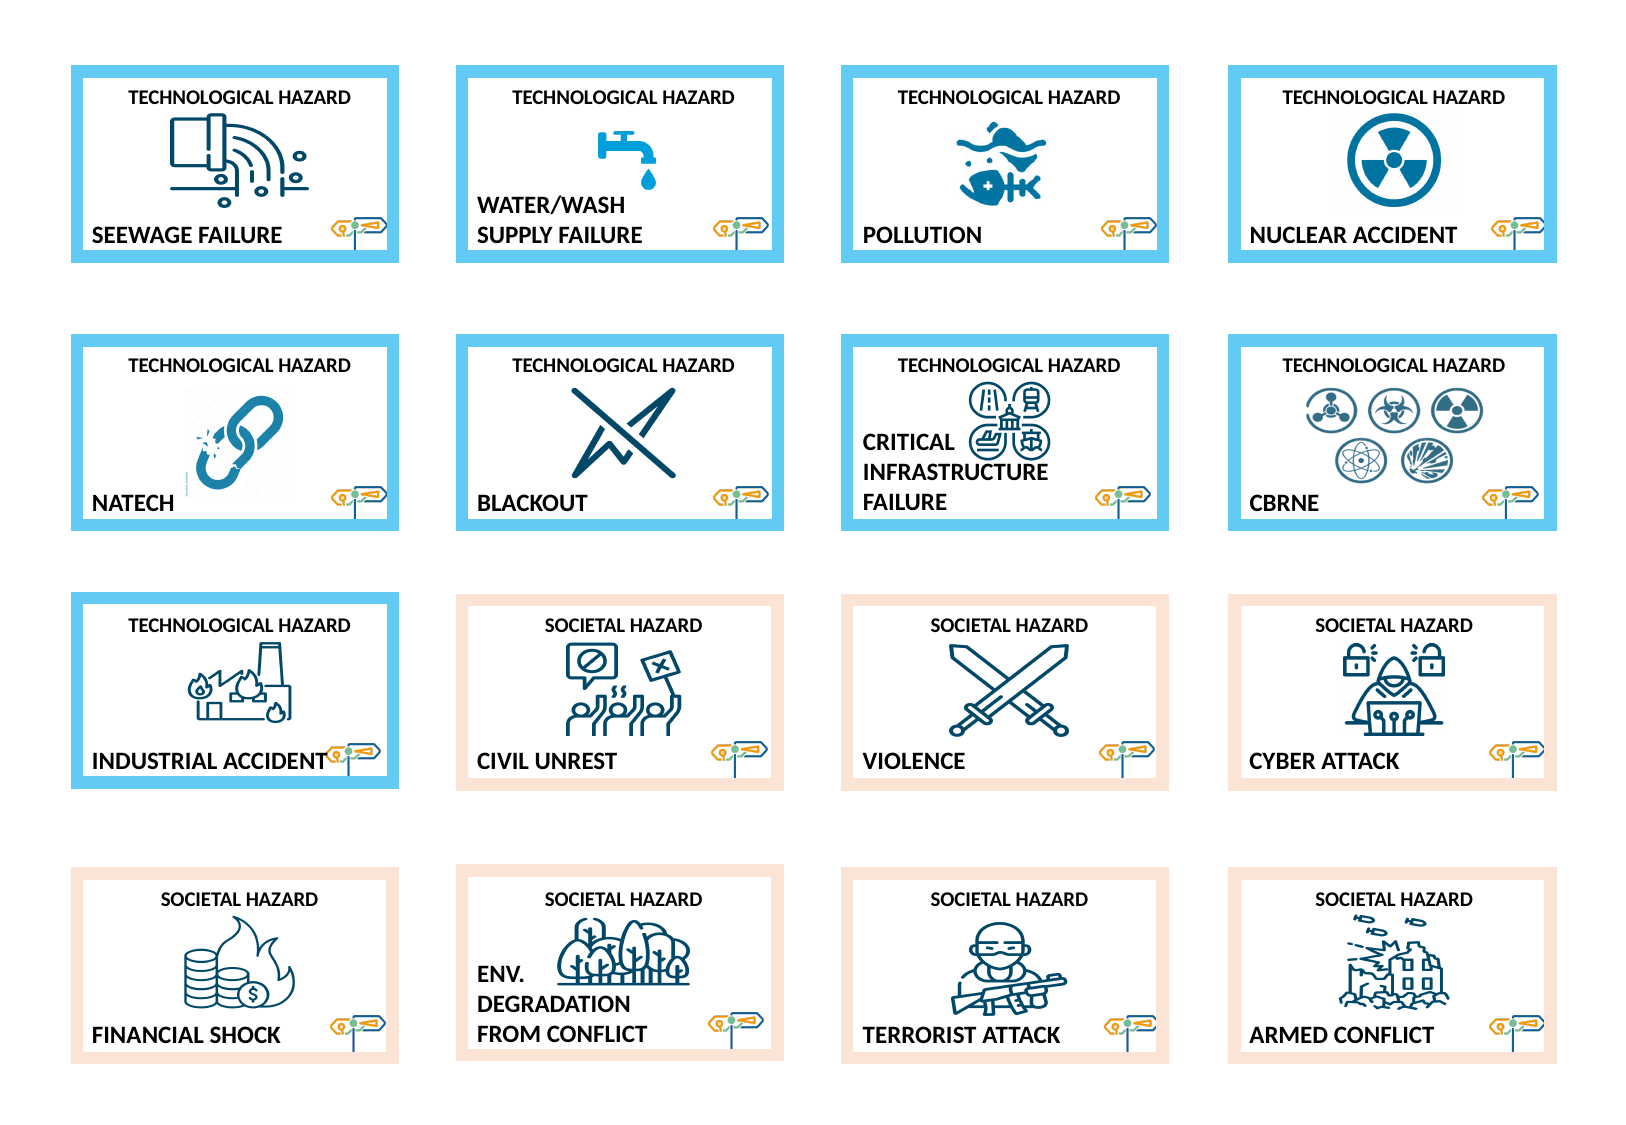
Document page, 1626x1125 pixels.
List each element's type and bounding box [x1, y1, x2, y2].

text_box [461, 599, 779, 792]
text_box [846, 339, 1171, 536]
text_box [76, 597, 401, 794]
text_box [461, 870, 787, 1062]
text_box [76, 339, 394, 536]
text_box [846, 599, 1164, 792]
text_box [846, 873, 1164, 1065]
text_box [846, 71, 1168, 268]
text_box [461, 339, 779, 536]
text_box [76, 873, 393, 1065]
text_box [1234, 599, 1551, 792]
text_box [1234, 71, 1552, 268]
text_box [1234, 873, 1551, 1065]
text_box [461, 71, 782, 268]
text_box [1228, 339, 1560, 536]
text_box [76, 71, 398, 268]
